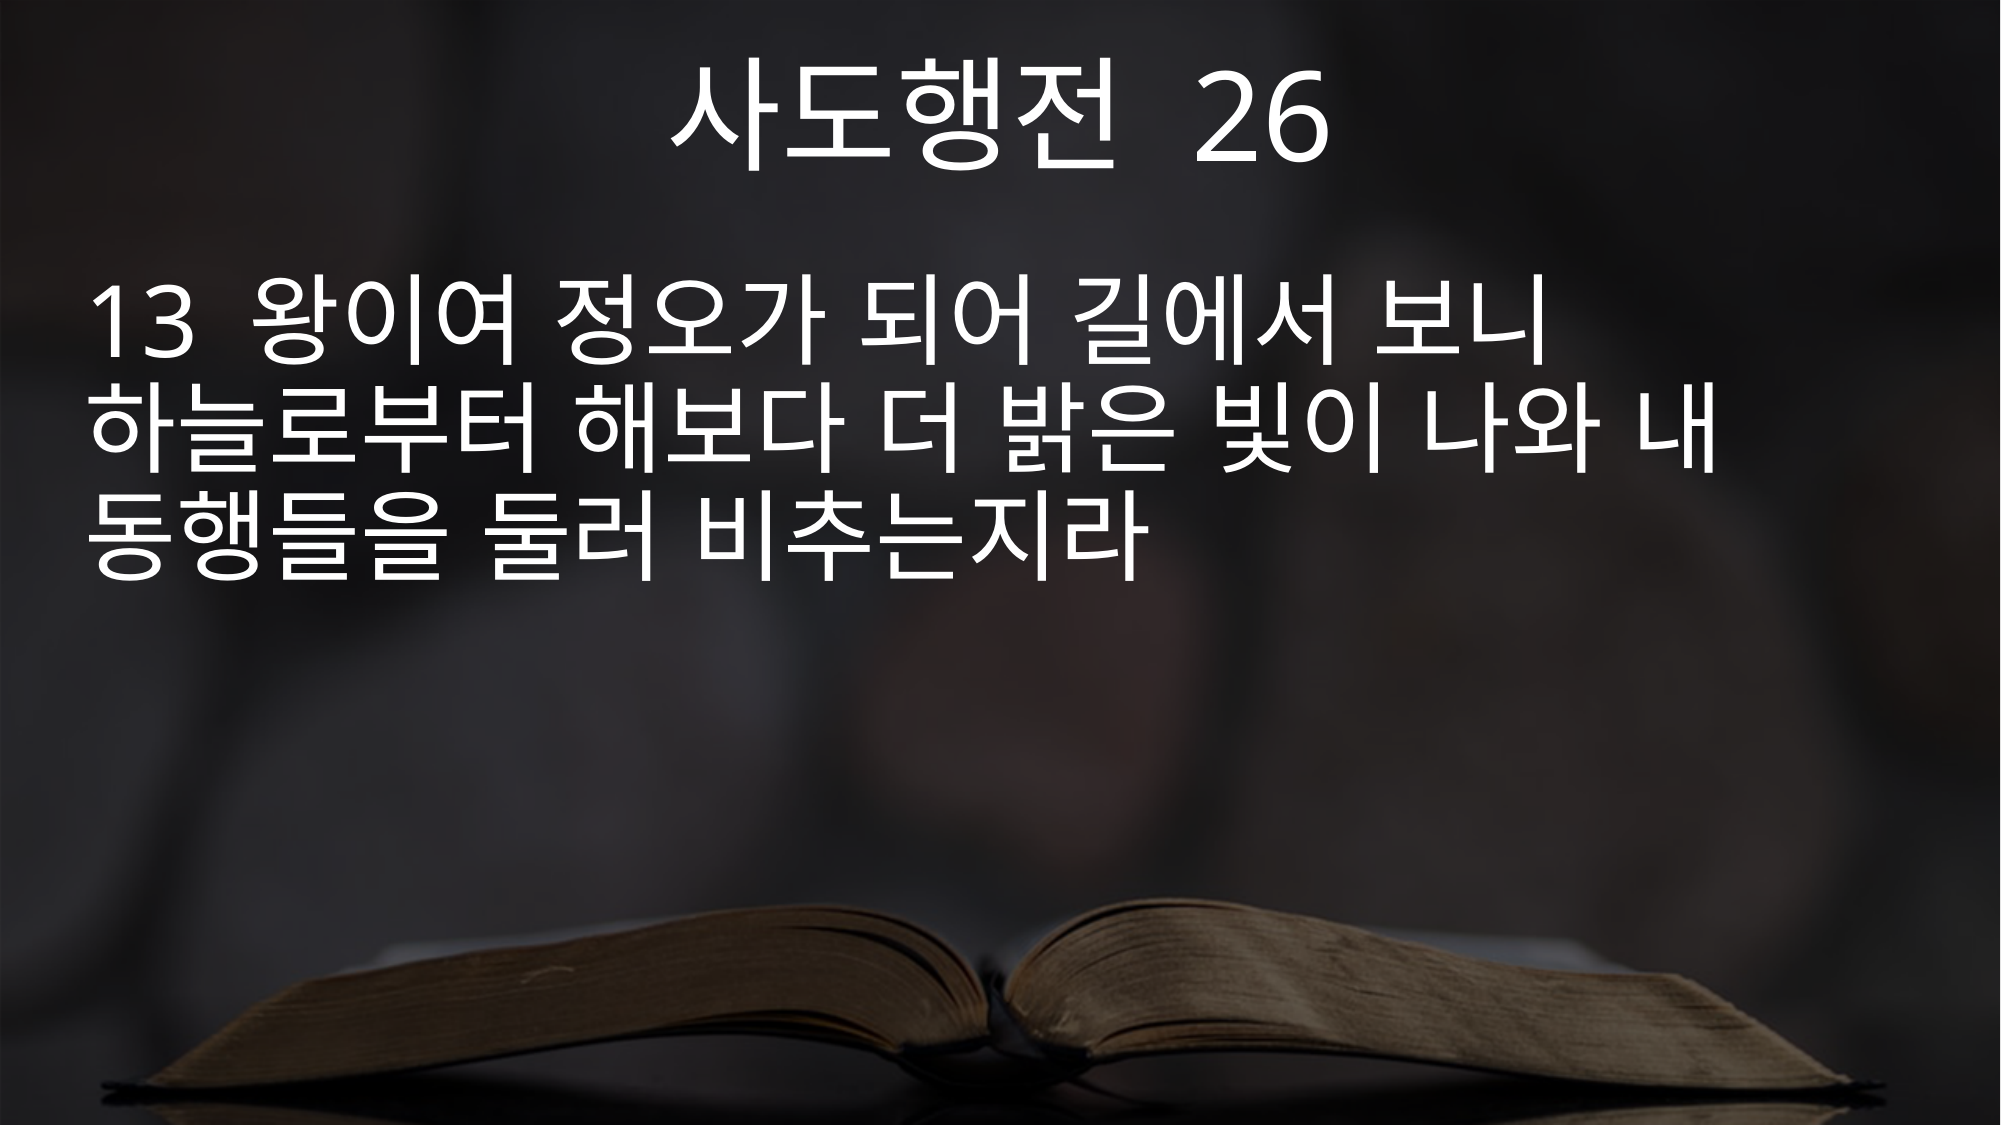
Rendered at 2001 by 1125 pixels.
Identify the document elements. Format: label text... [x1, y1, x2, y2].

picture [0, 0, 2001, 1125]
list 13 왕이여 정오가 되어 길에서 보니 하늘로부터 해보다 더 밝은 빛이 나와 내 동행들을 둘러 비추는지라 [69, 263, 1953, 423]
footer 사도행전 26 [0, 32, 2000, 192]
